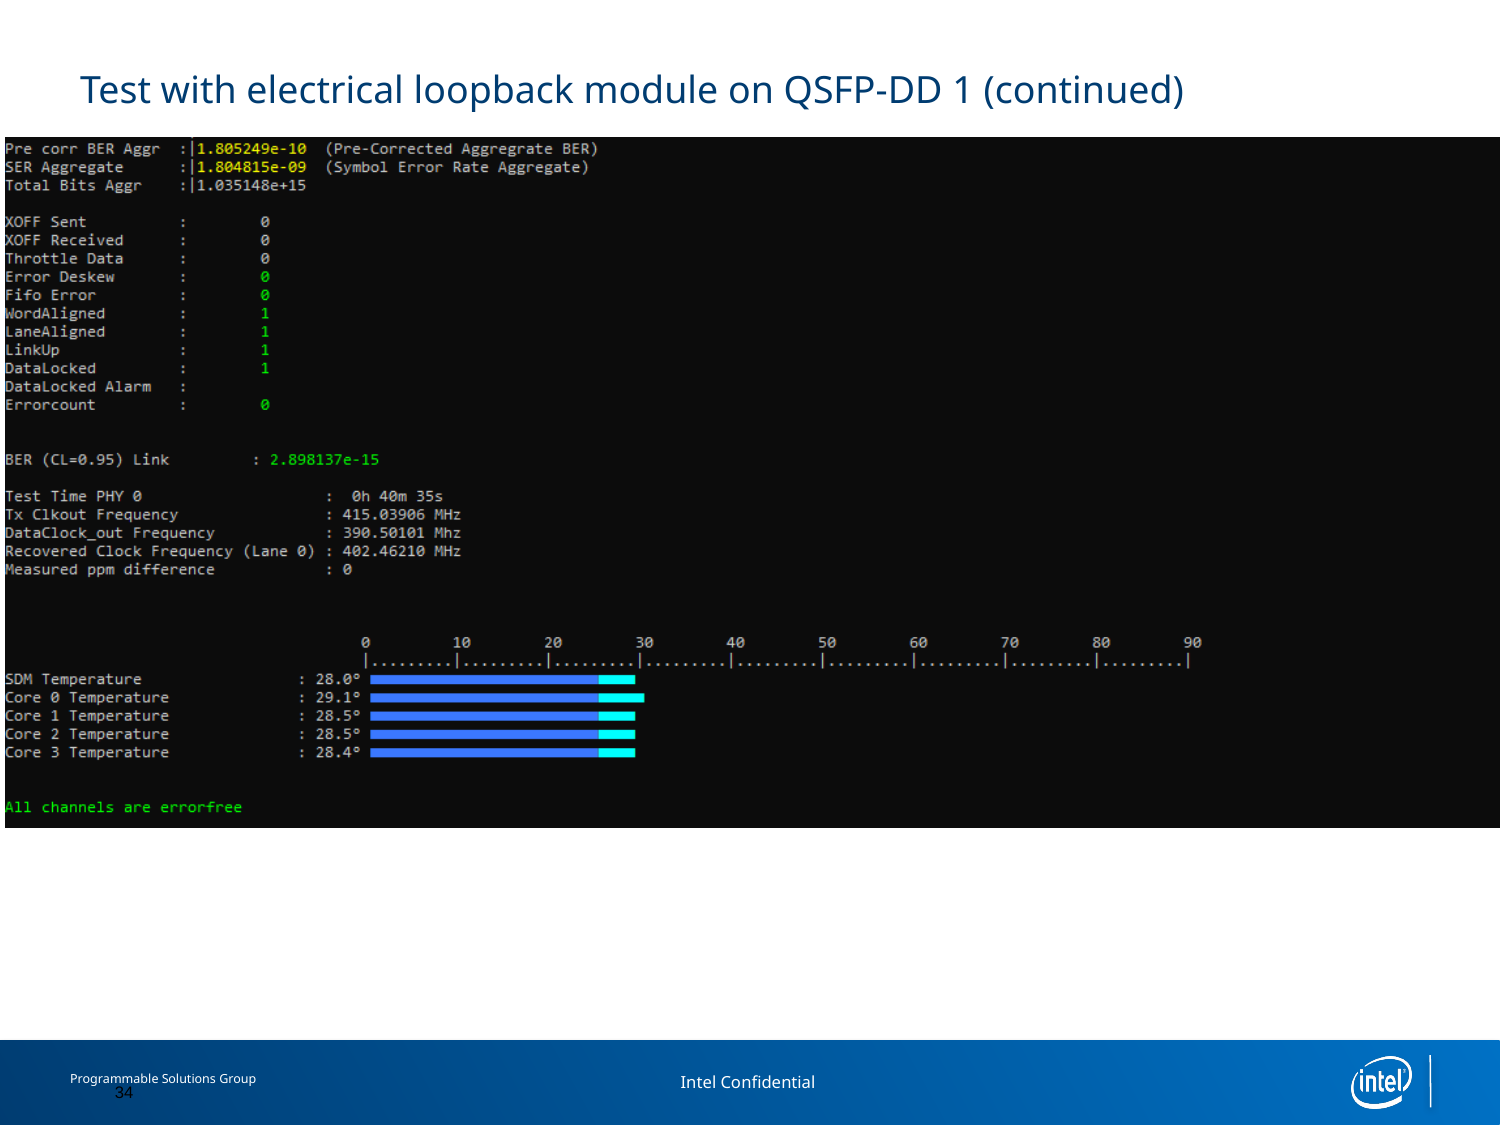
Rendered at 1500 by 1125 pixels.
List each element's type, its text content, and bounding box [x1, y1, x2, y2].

picture [1351, 1056, 1412, 1109]
title Test with electrical loopback module on QSFP-DD 1 (continued) [80, 65, 1388, 135]
picture [5, 137, 1500, 828]
slide_number 34 [19, 1069, 134, 1116]
